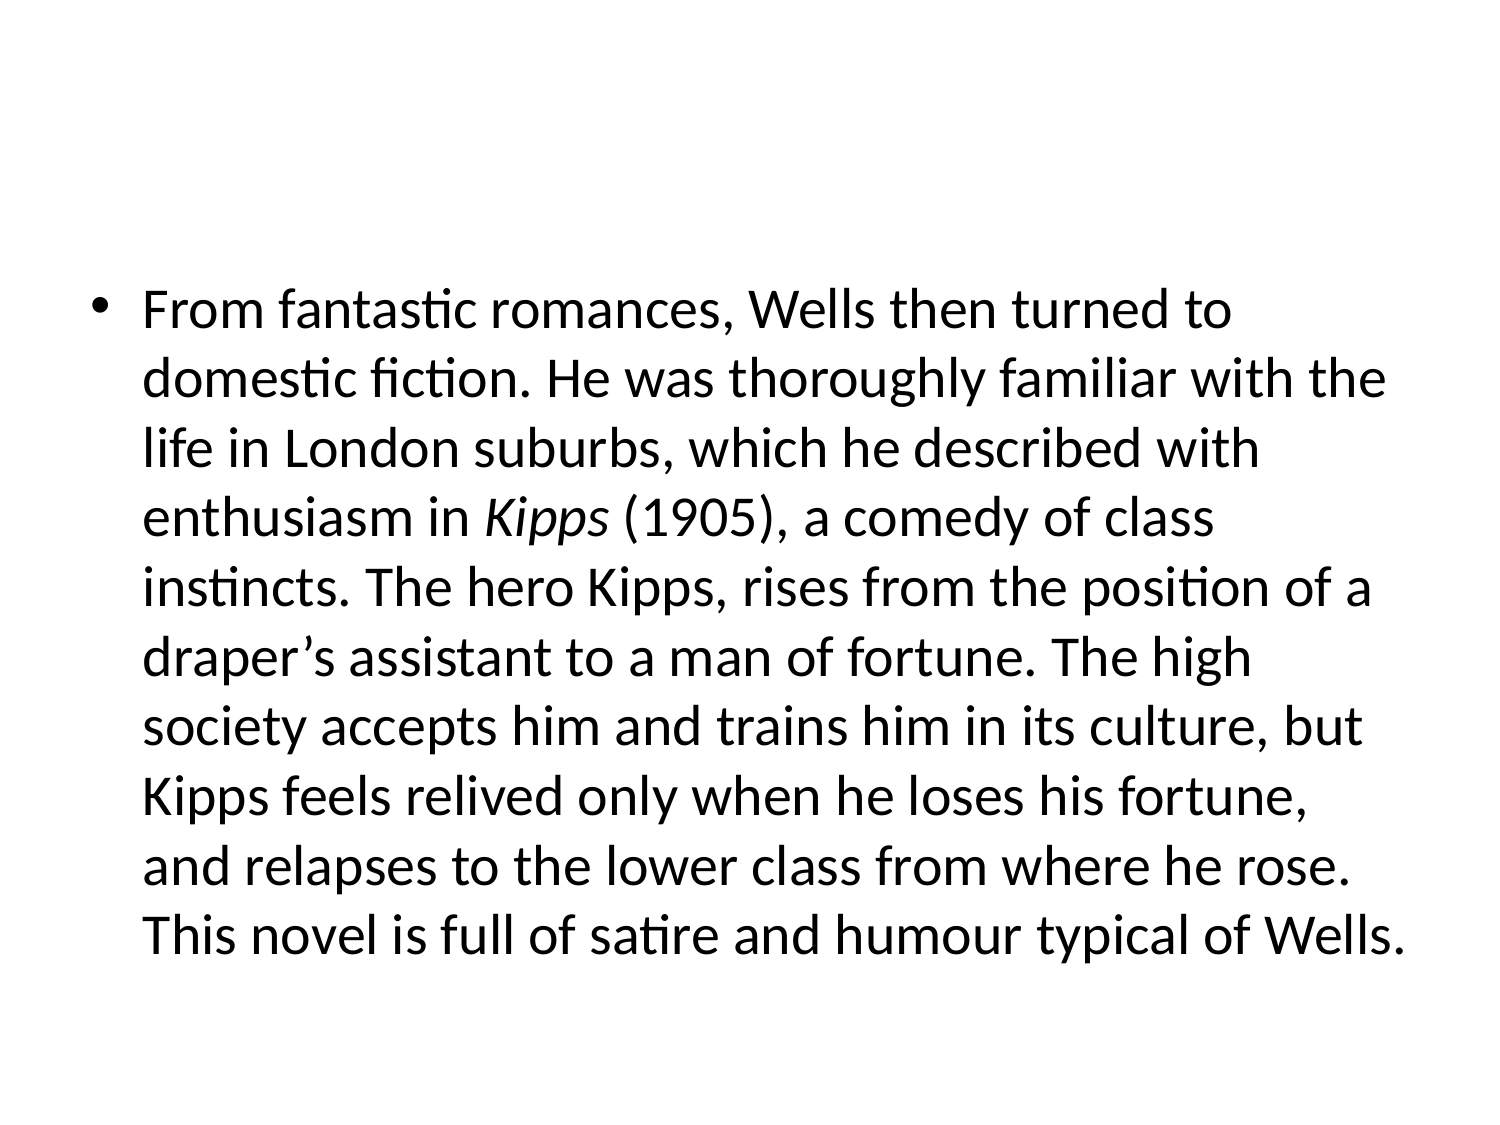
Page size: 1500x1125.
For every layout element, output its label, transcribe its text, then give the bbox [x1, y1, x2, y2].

list From fantastic romances, Wells then turned to domestic fiction. He was thoroughly familiar with the life in London suburbs, which he described with enthusiasm in Kipps (1905), a comedy of class instincts. The hero Kipps, rises from the position of a draper’s assistant to a man of fortune. The high society accepts him and trains him in its culture, but Kipps feels relived only when he loses his fortune, and relapses to the lower class from where he rose. This novel is full of satire and humour typical of Wells. [75, 262, 1425, 1005]
